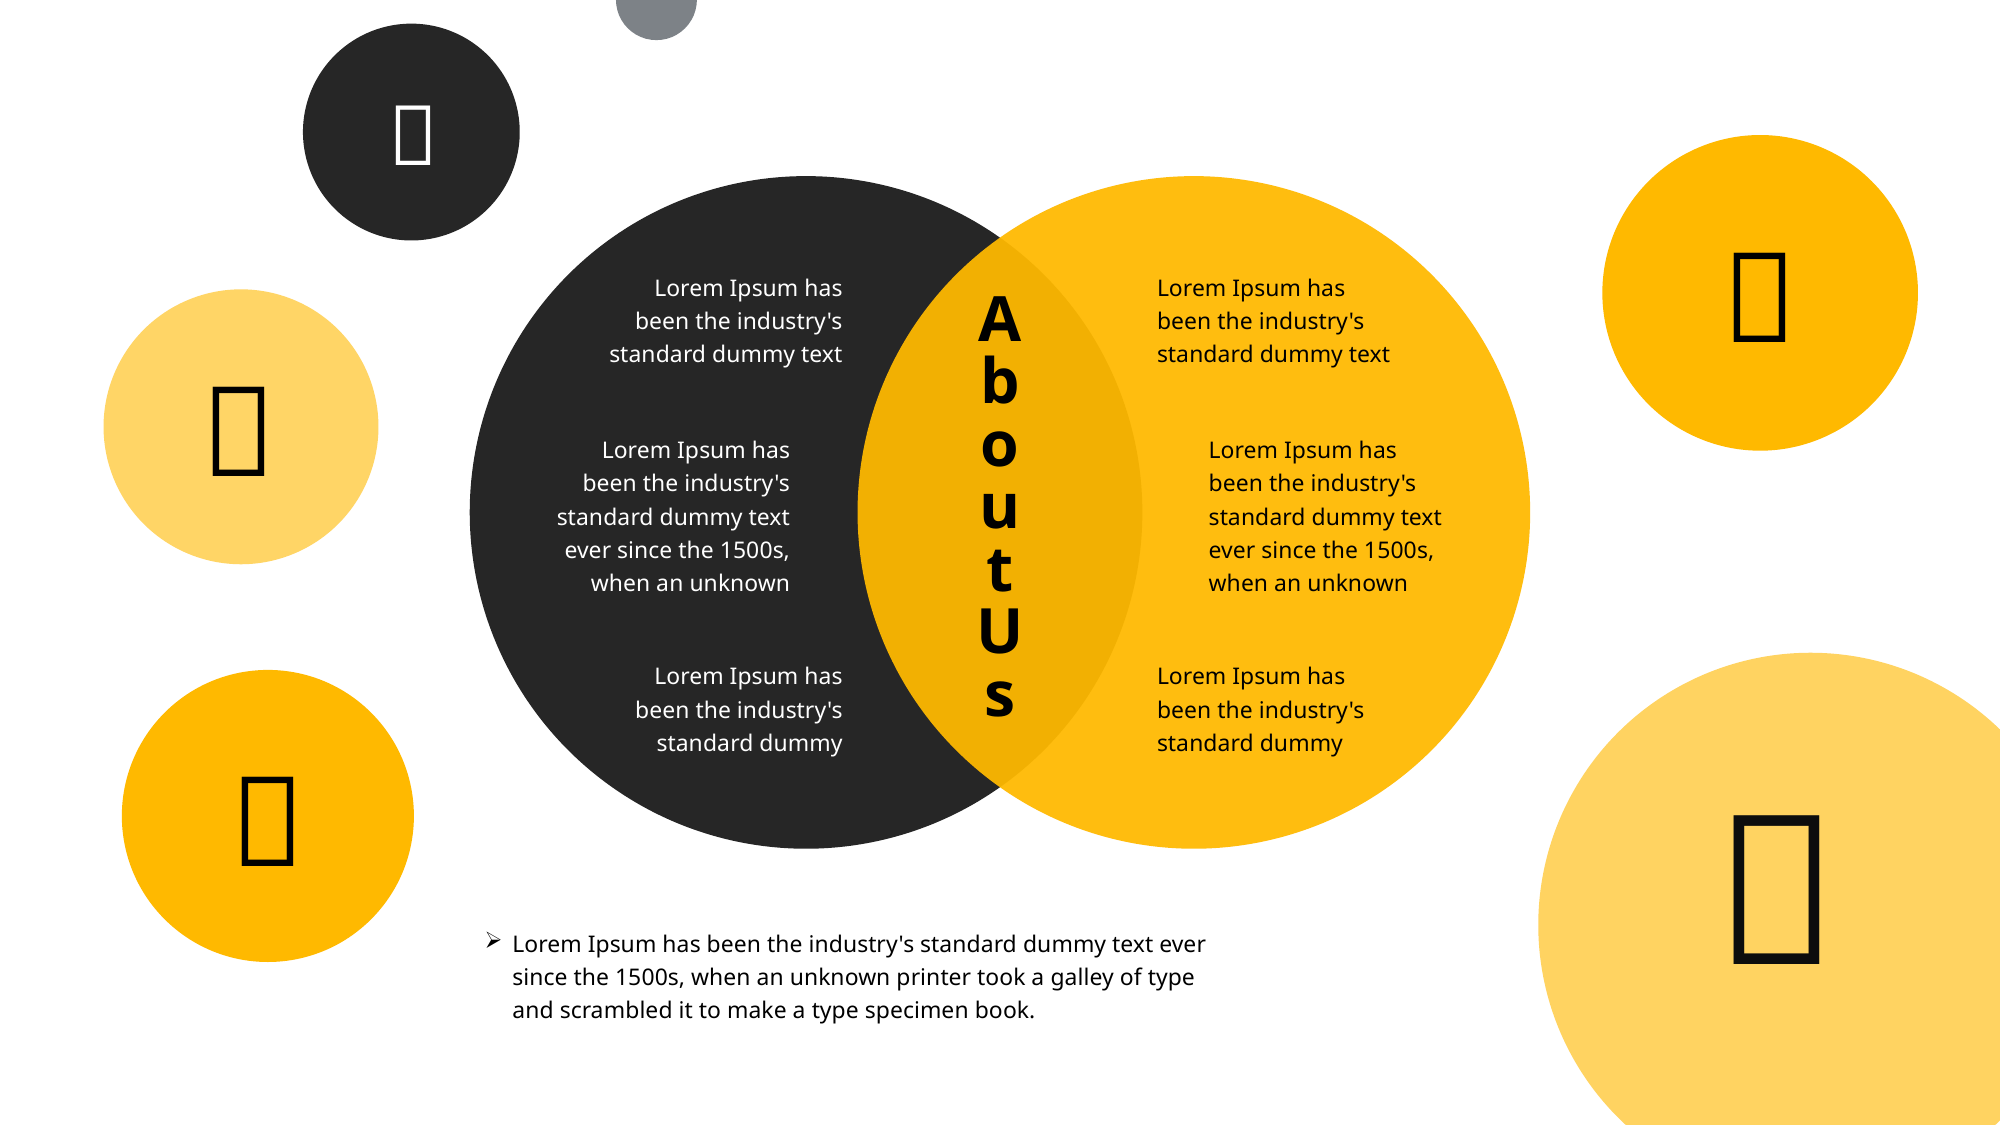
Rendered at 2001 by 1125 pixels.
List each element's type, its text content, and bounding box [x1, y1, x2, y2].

text_box [856, 175, 1418, 850]
text_box  [157, 344, 321, 509]
text_box  [1678, 210, 1843, 376]
text_box  [1697, 748, 1856, 1014]
text_box Lorem Ipsum has been the industry's standard dummy text ever since the 1500s, when an unknown printer took a galley of type and scrambled it to make a type specimen book. [469, 915, 1254, 1031]
text_box [102, 288, 380, 566]
text_box Lorem Ipsum has been the industry's standard dummy text ever since the 1500s, when an unknown [537, 422, 805, 604]
text_box Lorem Ipsum has been the industry's standard dummy text [590, 260, 858, 375]
text_box [1601, 133, 1920, 452]
text_box Lorem Ipsum has been the industry's standard dummy [619, 648, 858, 764]
text_box  [340, 74, 487, 190]
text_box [1142, 260, 1461, 765]
text_box [614, 0, 698, 42]
text_box [1461, 306, 1532, 719]
text_box About Us [957, 283, 1043, 737]
text_box [301, 22, 521, 242]
text_box [120, 668, 415, 964]
text_box  [186, 733, 350, 899]
text_box [468, 175, 1000, 850]
text_box [1537, 651, 2000, 1125]
